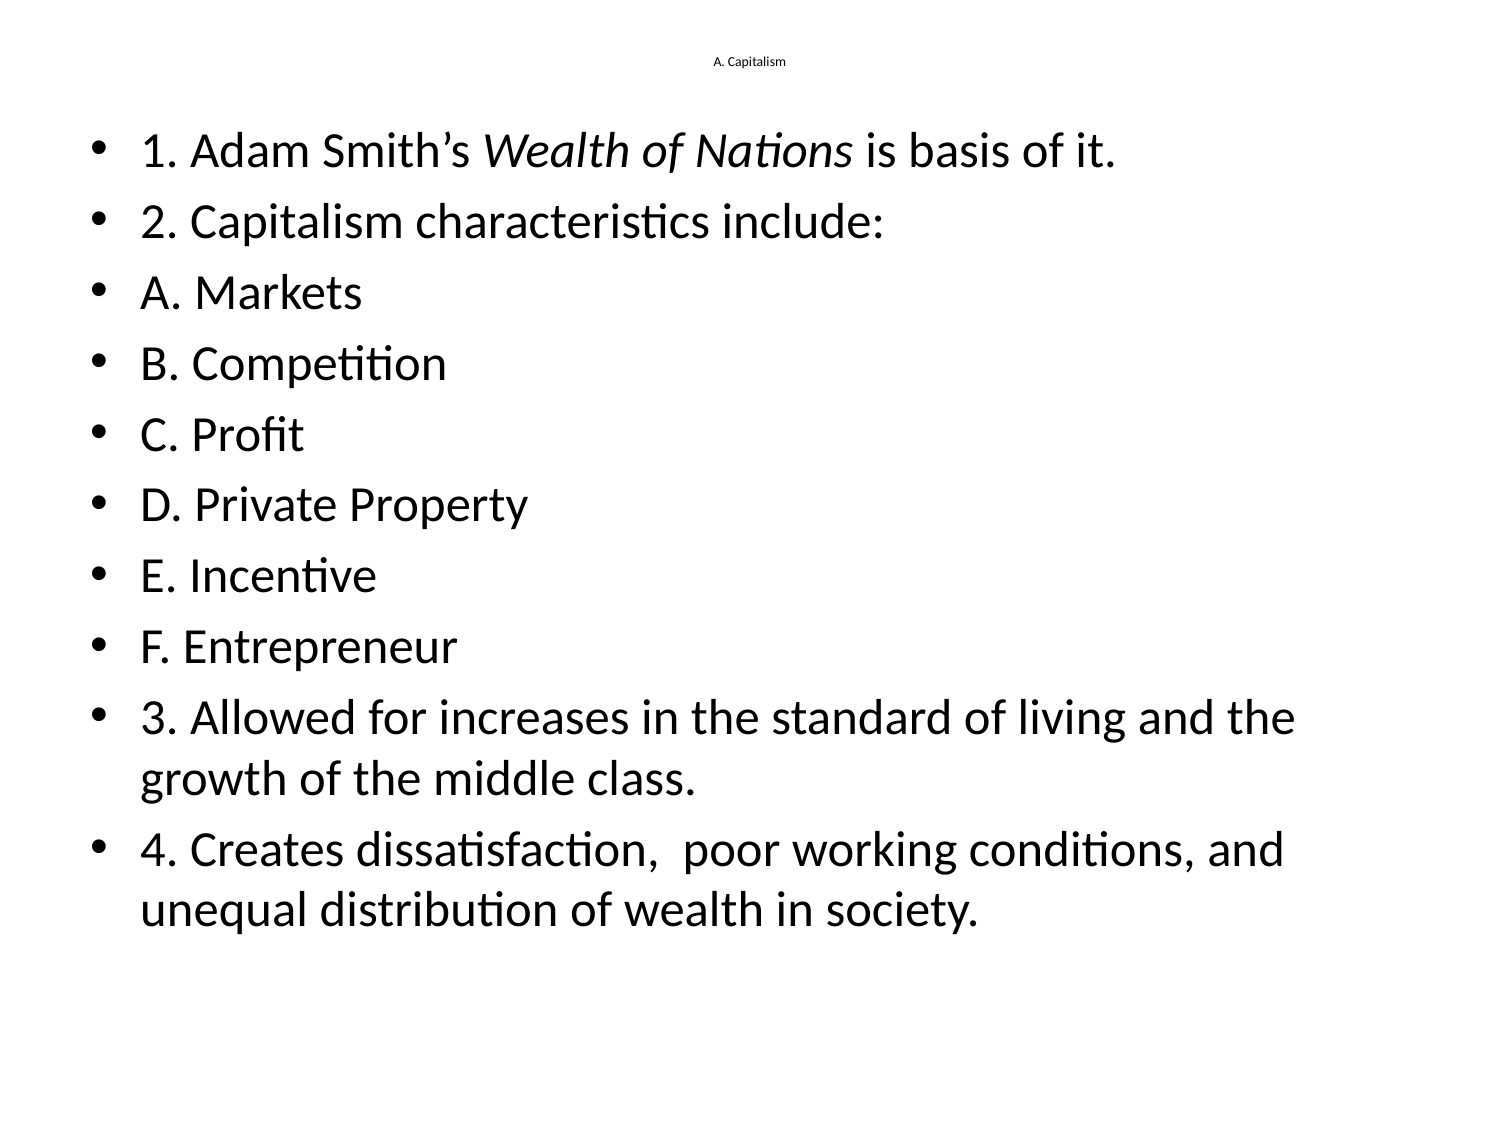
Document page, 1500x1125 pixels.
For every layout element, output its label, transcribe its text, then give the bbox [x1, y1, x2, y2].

list 1. Adam Smith’s Wealth of Nations is basis of it. 2. Capitalism characteristics include: A. Markets B. Competition C. Profit D. Private Property E. Incentive F. Entrepreneur 3. Allowed for increases in the standard of living and the growth of the middle class. 4. Creates dissatisfaction, poor working conditions, and unequal distribution of wealth in society. [75, 109, 1425, 948]
title A. Capitalism [75, 45, 1425, 77]
